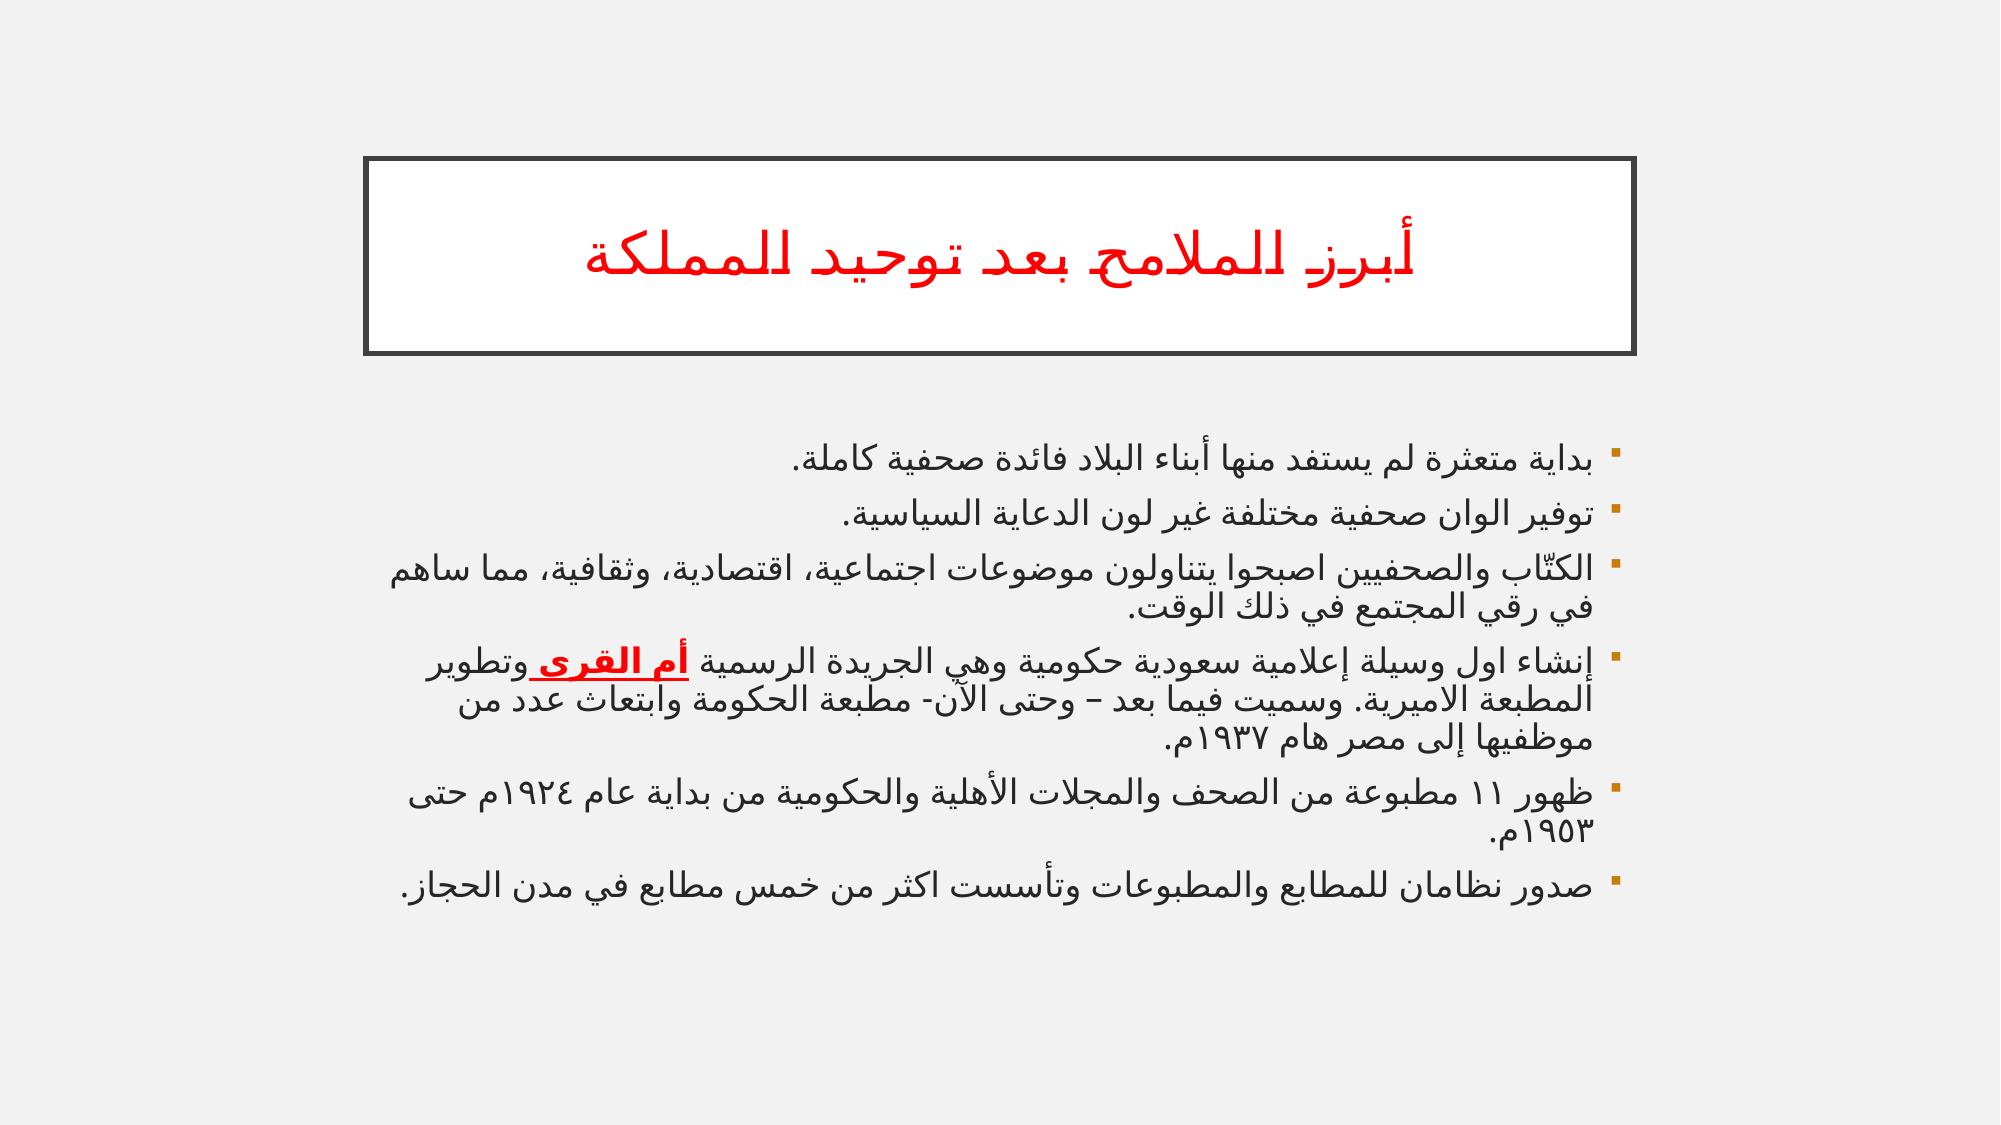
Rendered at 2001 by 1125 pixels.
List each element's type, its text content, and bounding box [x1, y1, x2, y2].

list بداية متعثرة لم يستفد منها أبناء البلاد فائدة صحفية كاملة. توفير الوان صحفية مختلفة غير لون الدعاية السياسية. الكتّاب والصحفيين اصبحوا يتناولون موضوعات اجتماعية، اقتصادية، وثقافية، مما ساهم في رقي المجتمع في ذلك الوقت. إنشاء اول وسيلة إعلامية سعودية حكومية وهي الجريدة الرسمية أم القرى وتطوير المطبعة الاميرية. وسميت فيما بعد – وحتى الآن- مطبعة الحكومة وابتعاث عدد من موظفيها إلى مصر هام ١٩٣٧م. ظهور ١١ مطبوعة من الصحف والمجلات الأهلية والحكومية من بداية عام ١٩٢٤م حتى ١٩٥٣م. صدور نظامان للمطابع والمطبوعات وتأسست اكثر من خمس مطابع في مدن الحجاز. [366, 432, 1634, 942]
title أبرز الملامح بعد توحيد المملكة [363, 156, 1637, 356]
